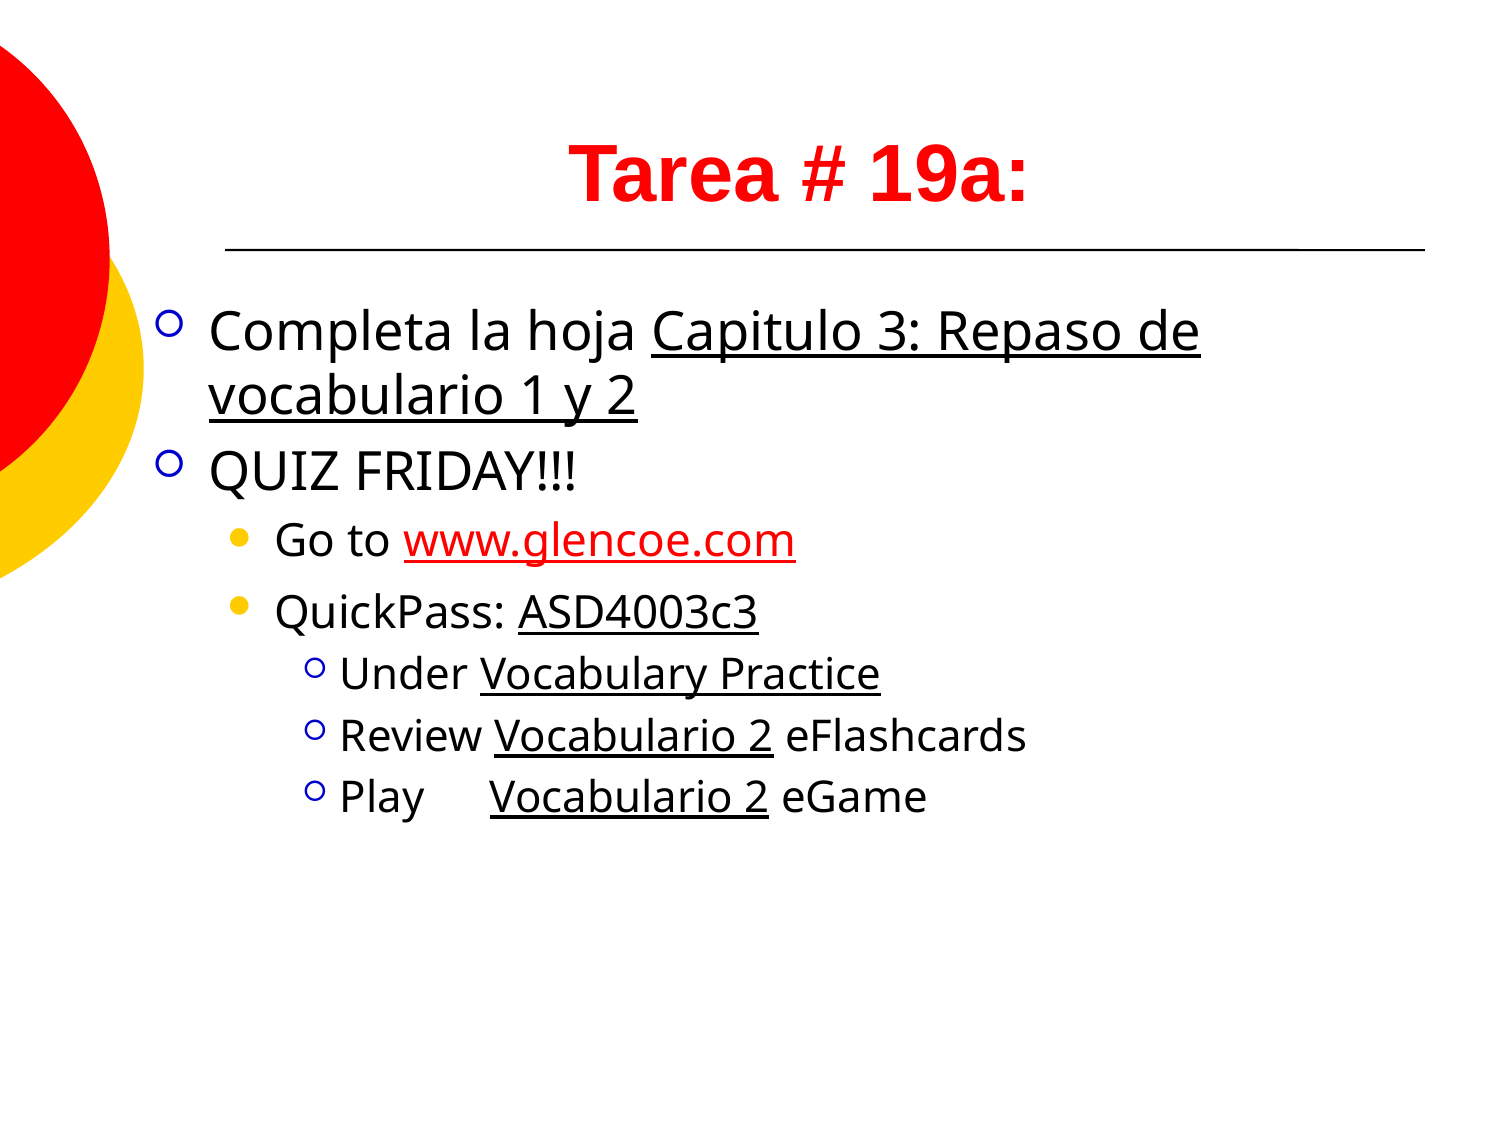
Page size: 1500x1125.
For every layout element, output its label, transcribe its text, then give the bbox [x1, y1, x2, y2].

text_box Tarea # 19a: [162, 75, 1438, 263]
list Completa la hoja Capitulo 3: Repaso de vocabulario 1 y 2 QUIZ FRIDAY!!! Go to www.glencoe.com QuickPass: ASD4003c3 Under Vocabulary Practice Review Vocabulario 2 eFlashcards Play Vocabulario 2 eGame [137, 212, 1488, 1075]
